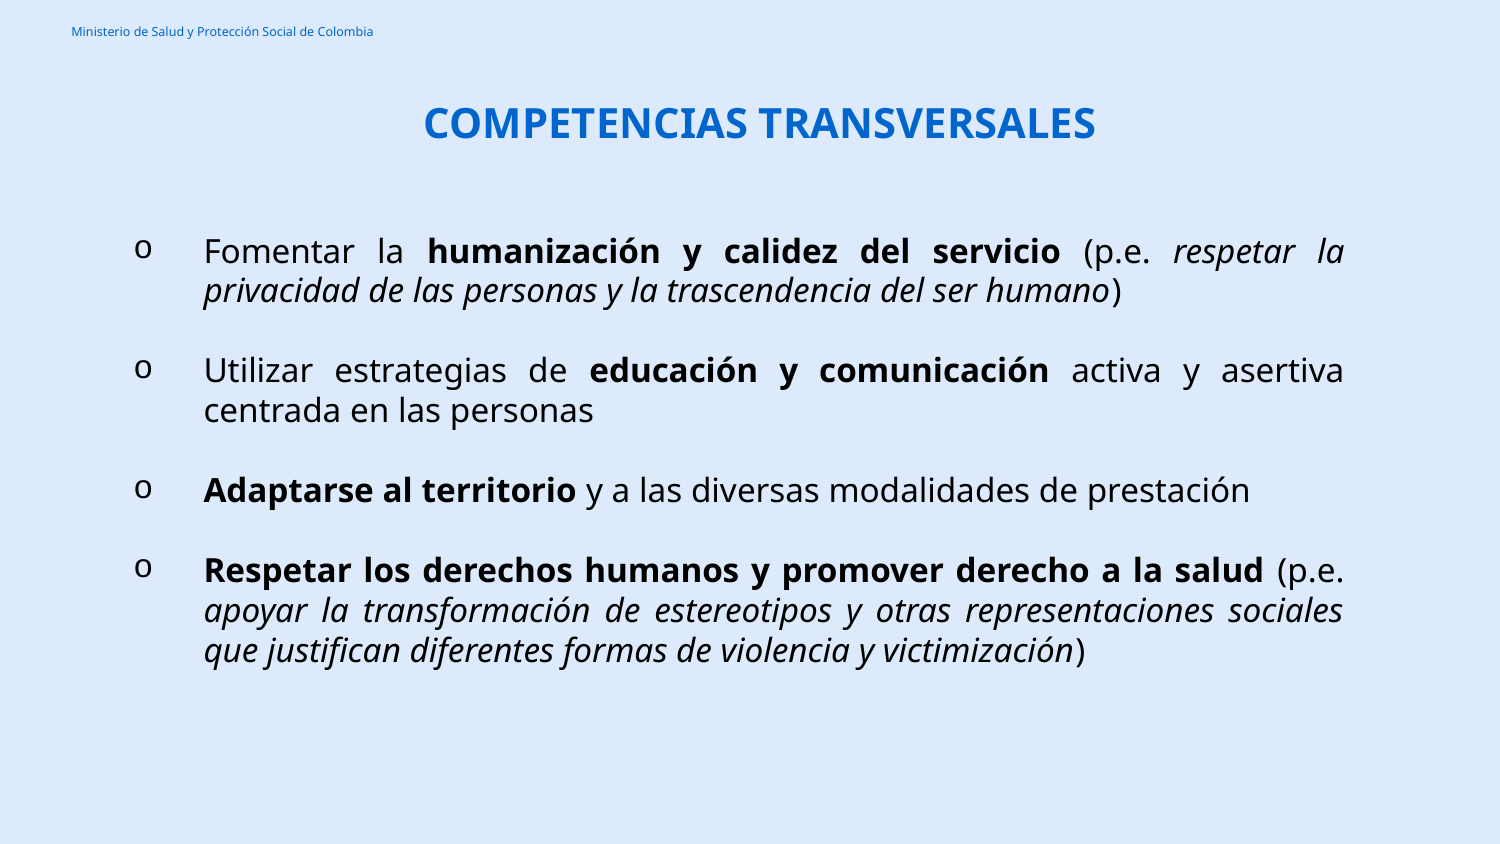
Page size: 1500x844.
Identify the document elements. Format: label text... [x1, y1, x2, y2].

text_box Fomentar la humanización y calidez del servicio (p.e. respetar la privacidad de las personas y la trascendencia del ser humano) Utilizar estrategias de educación y comunicación activa y asertiva centrada en las personas Adaptarse al territorio y a las diversas modalidades de prestación Respetar los derechos humanos y promover derecho a la salud (p.e. apoyar la transformación de estereotipos y otras representaciones sociales que justifican diferentes formas de violencia y victimización) [122, 224, 1357, 795]
text_box COMPETENCIAS TRANSVERSALES [100, 94, 1420, 155]
